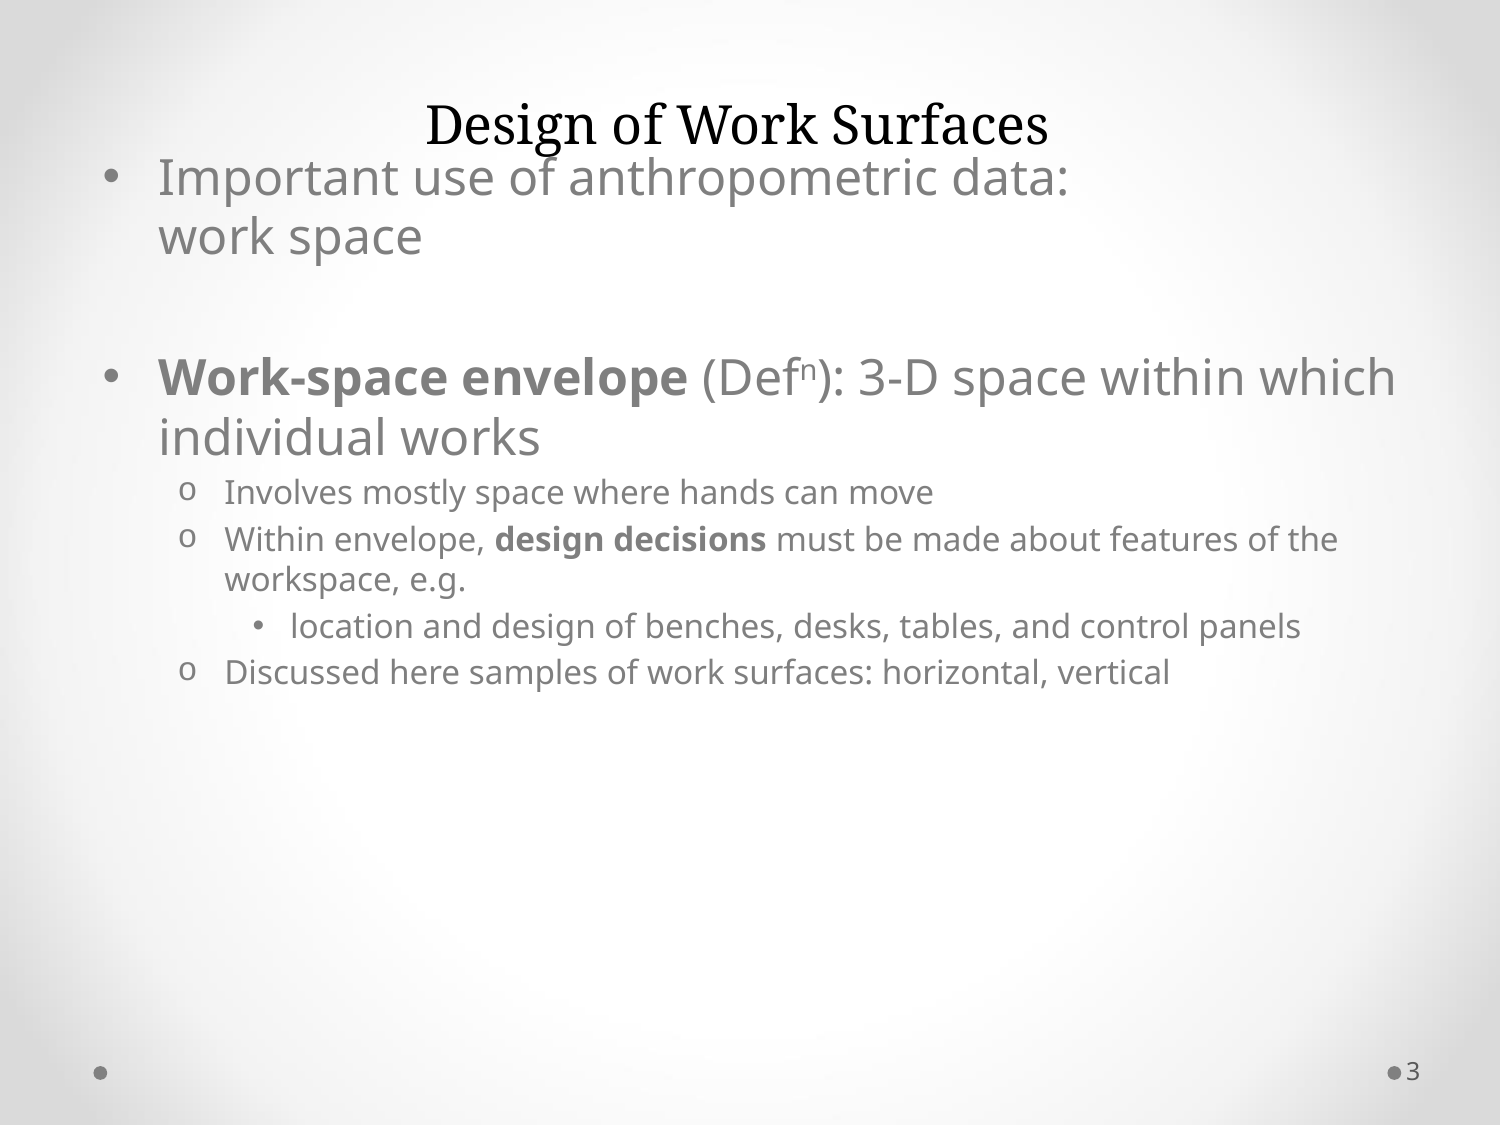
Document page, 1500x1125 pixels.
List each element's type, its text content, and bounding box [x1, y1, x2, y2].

picture [0, 0, 1500, 1125]
list Important use of anthropometric data: work space Work-space envelope (Defn): 3-D space within which individual works Involves mostly space where hands can move Within envelope, design decisions must be made about features of the workspace, e.g. location and design of benches, desks, tables, and control panels Discussed here samples of work surfaces: horizontal, vertical [87, 137, 1438, 1113]
slide_number 3 [1401, 1042, 1494, 1103]
title Design of Work Surfaces [62, 62, 1413, 163]
